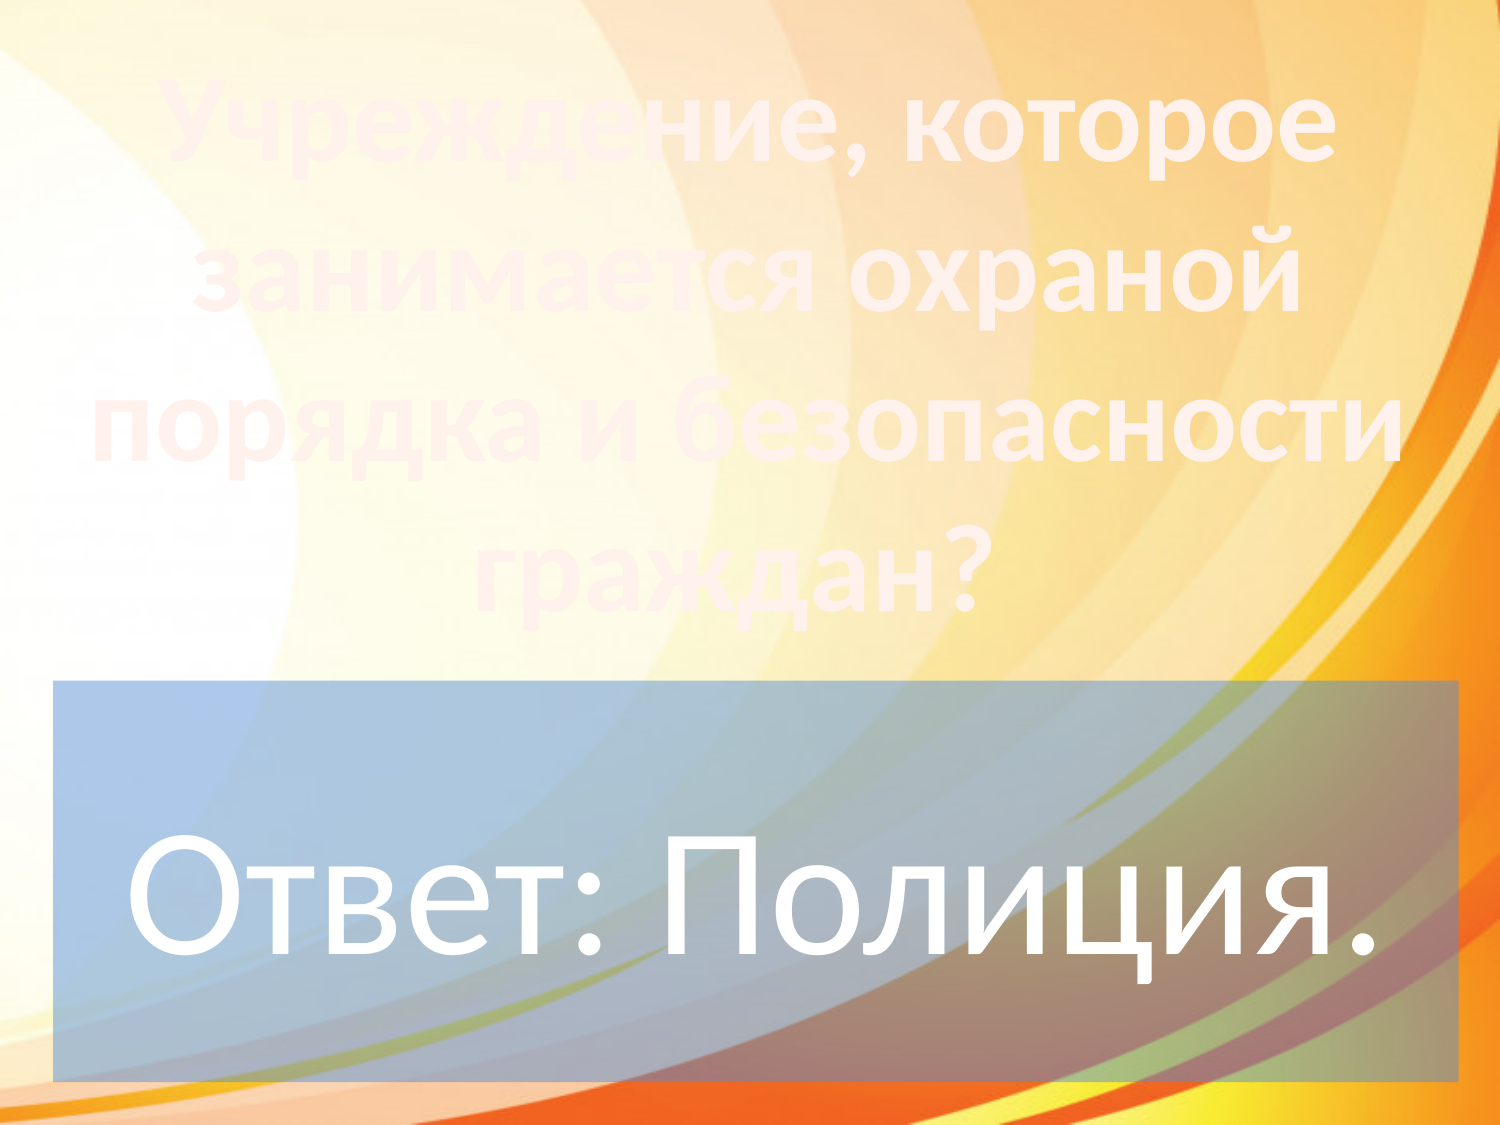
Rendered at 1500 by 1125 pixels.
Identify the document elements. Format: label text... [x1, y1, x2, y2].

text_box Ответ: Полиция. [51, 679, 1461, 1084]
picture [0, 0, 1500, 1125]
text_box Учреждение, которое занимается охраной порядка и безопасности граждан? [57, 29, 1441, 645]
